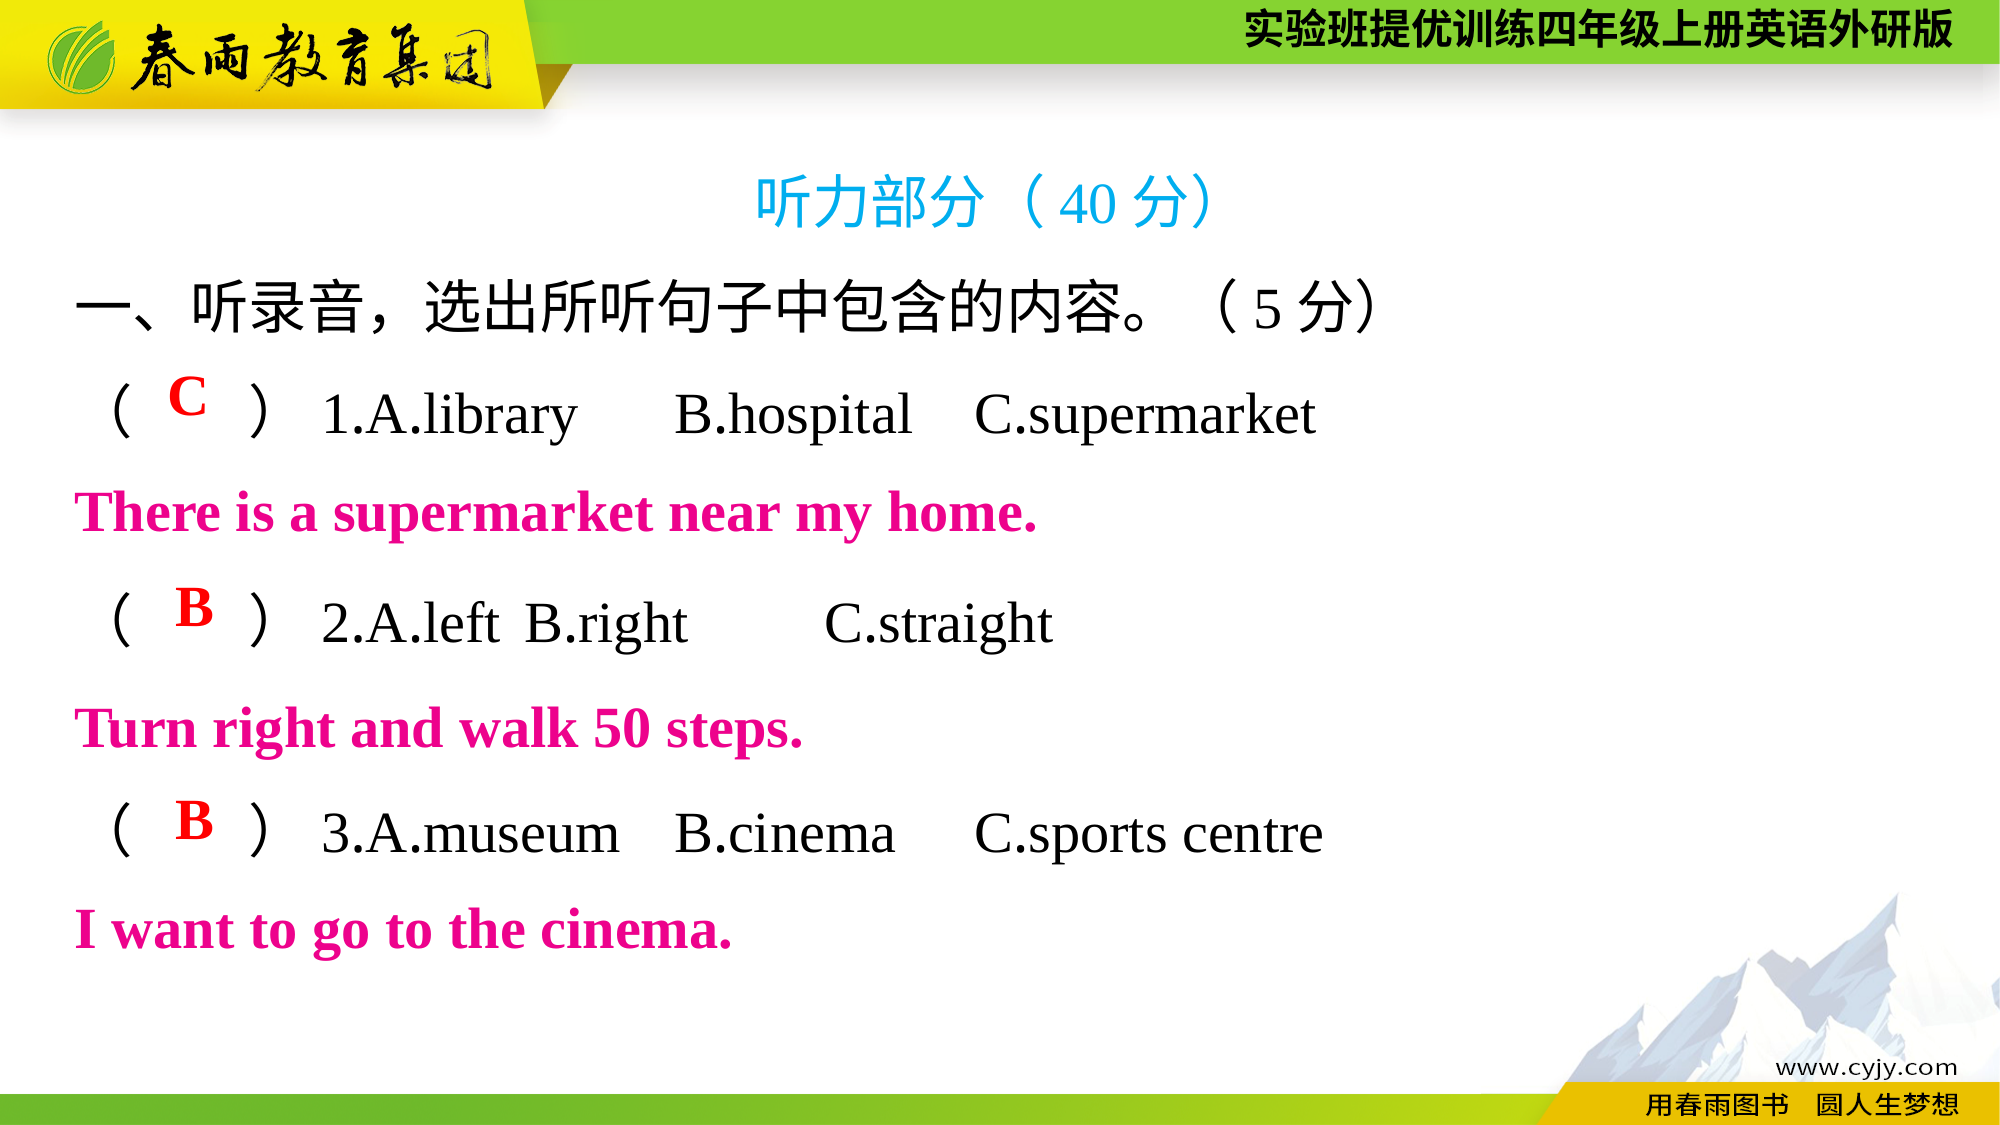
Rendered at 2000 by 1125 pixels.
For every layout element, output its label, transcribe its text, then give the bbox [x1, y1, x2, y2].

text_box B [160, 560, 230, 646]
text_box B [160, 774, 230, 859]
list 听力部分（40分） 一、听录音，选出所听句子中包含的内容。（5分） （ ）1.A.library B.hospital C.supermarket （ ）2.A.left B.right C.straight （ ）3.A.museum B.cinema C.sports centre [59, 767, 1944, 847]
list 听力部分（40分） 一、听录音，选出所听句子中包含的内容。（5分） （ ）1.A.library B.hospital C.supermarket （ ）2.A.left B.right C.straight （ ）3.A.museum B.cinema C.sports centre [59, 551, 1944, 647]
text_box There is a supermarket near my home. [59, 431, 1944, 551]
text_box C [152, 349, 225, 435]
text_box I want to go to the cinema. [59, 847, 1944, 968]
picture [0, 0, 2000, 1125]
text_box Turn right and walk 50 steps. [59, 647, 1944, 767]
list 听力部分（40分） 一、听录音，选出所听句子中包含的内容。（5分） （ ）1.A.library B.hospital C.supermarket （ ）2.A.left B.right C.straight （ ）3.A.museum B.cinema C.sports centre [59, 122, 1944, 431]
